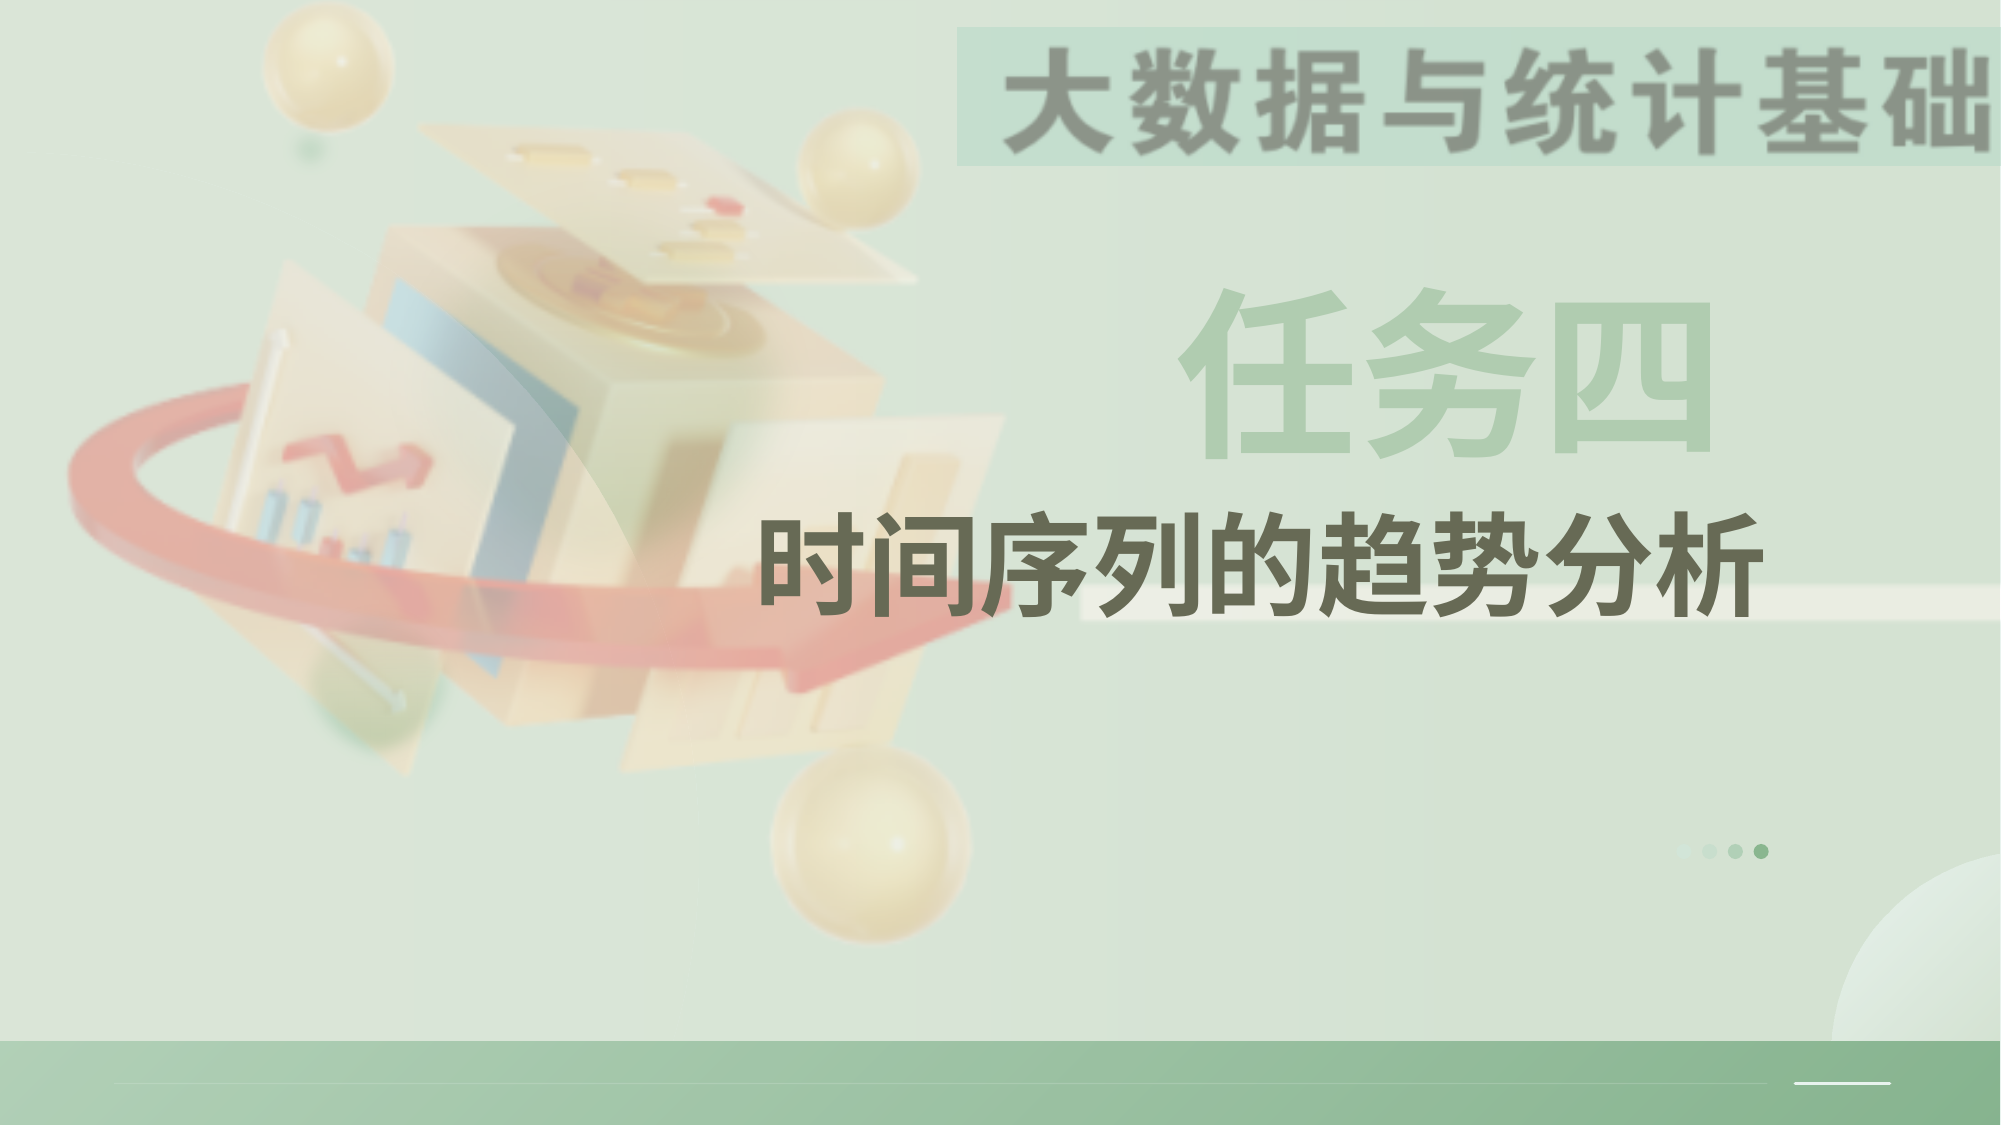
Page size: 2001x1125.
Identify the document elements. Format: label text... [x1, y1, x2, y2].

title 时间序列的趋势分析 [731, 495, 1768, 833]
list 任务四 [870, 182, 1767, 480]
